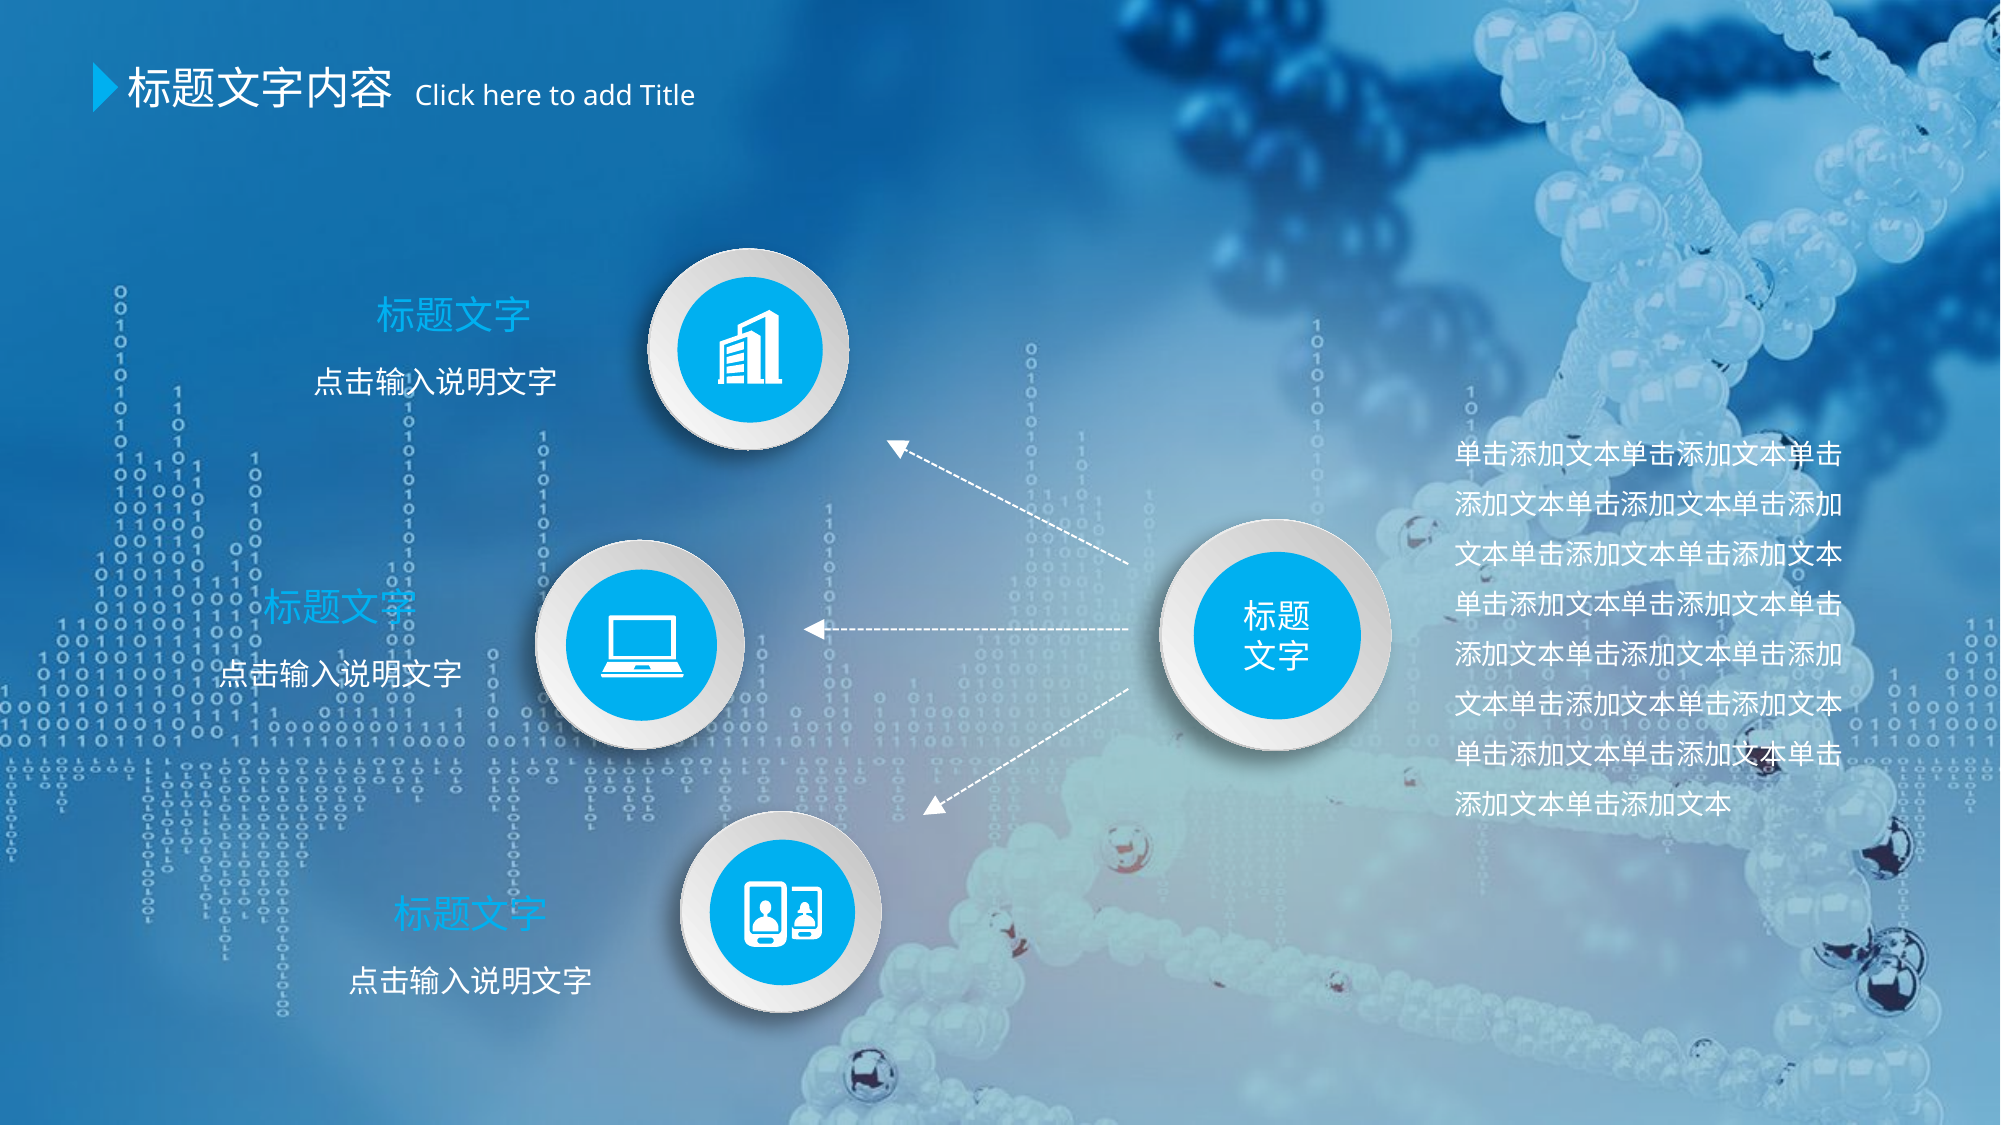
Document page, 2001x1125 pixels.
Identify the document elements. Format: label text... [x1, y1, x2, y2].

picture [0, 0, 2001, 1125]
text_box [803, 619, 830, 640]
text_box [886, 440, 919, 459]
text_box 标题文字 [195, 583, 487, 630]
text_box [647, 248, 850, 450]
text_box [923, 795, 947, 815]
text_box 单击添加文本单击添加文本单击添加文本单击添加文本单击添加文本单击添加文本单击添加文本单击添加文本单击添加文本单击添加文本单击添加文本单击添加文本单击添加文本单击添加文本单击添加文本单击添加文本单击添加文本单击添加文本 [1439, 412, 1881, 928]
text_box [1159, 519, 1392, 751]
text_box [535, 539, 745, 750]
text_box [93, 52, 719, 122]
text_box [680, 811, 882, 1013]
text_box 点击输入说明文字 [304, 363, 568, 401]
text_box 标题文字 [340, 291, 568, 338]
text_box 标题文字 [343, 889, 599, 936]
text_box 点击输入说明文字 [343, 961, 599, 999]
text_box 点击输入说明文字 [213, 655, 469, 692]
